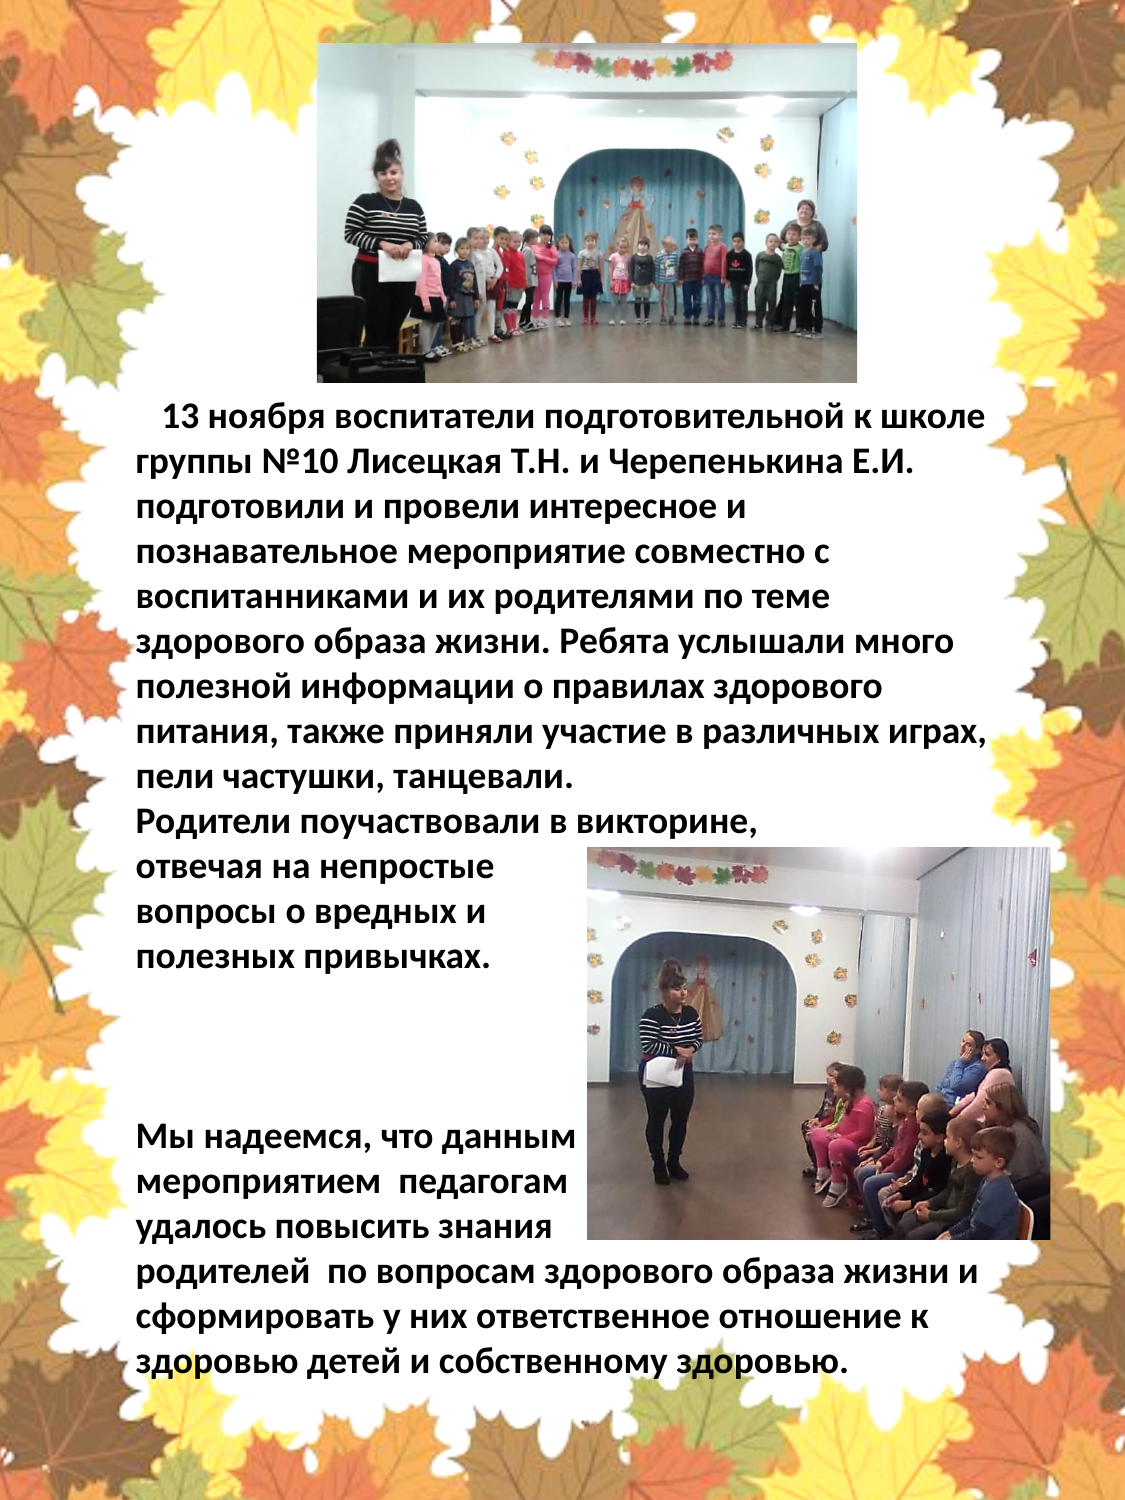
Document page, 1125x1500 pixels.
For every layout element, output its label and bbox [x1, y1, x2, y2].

text_box [0, 0, 1125, 1500]
